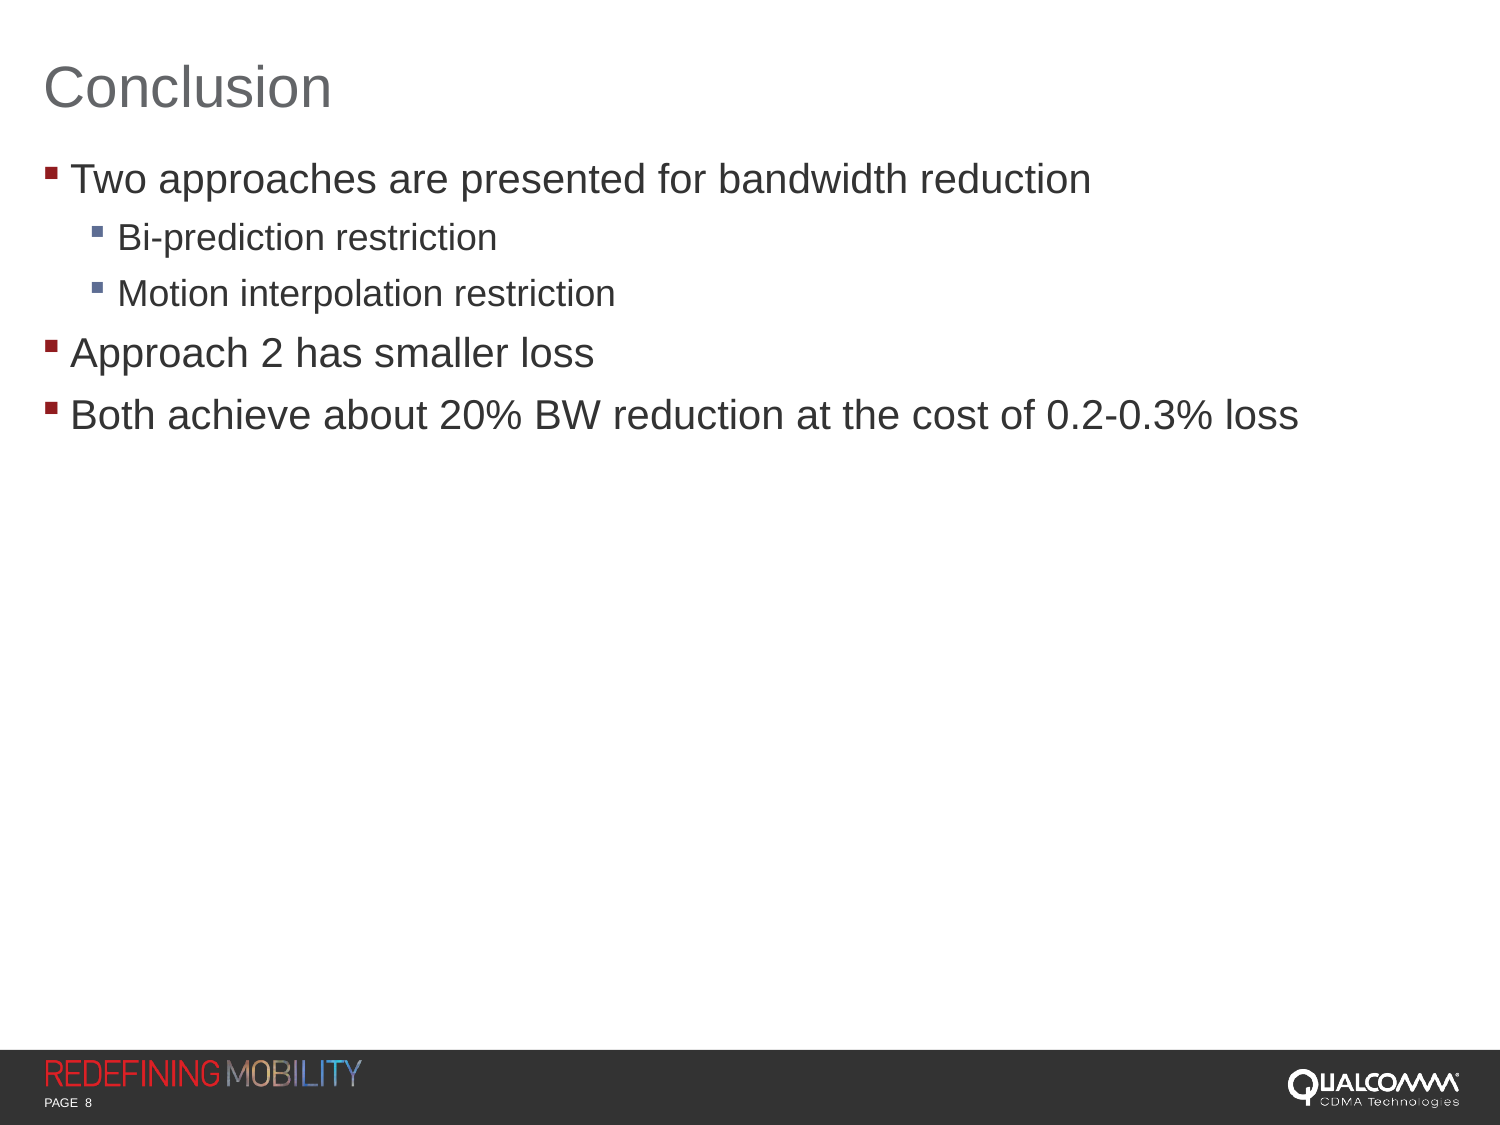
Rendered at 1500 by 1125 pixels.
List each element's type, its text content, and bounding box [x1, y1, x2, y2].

picture [30, 1048, 372, 1099]
list Two approaches are presented for bandwidth reduction Bi-prediction restriction Motion interpolation restriction Approach 2 has smaller loss Both achieve about 20% BW reduction at the cost of 0.2-0.3% loss [26, 148, 1457, 1021]
picture [1278, 1058, 1478, 1114]
title Conclusion [28, 44, 1462, 138]
